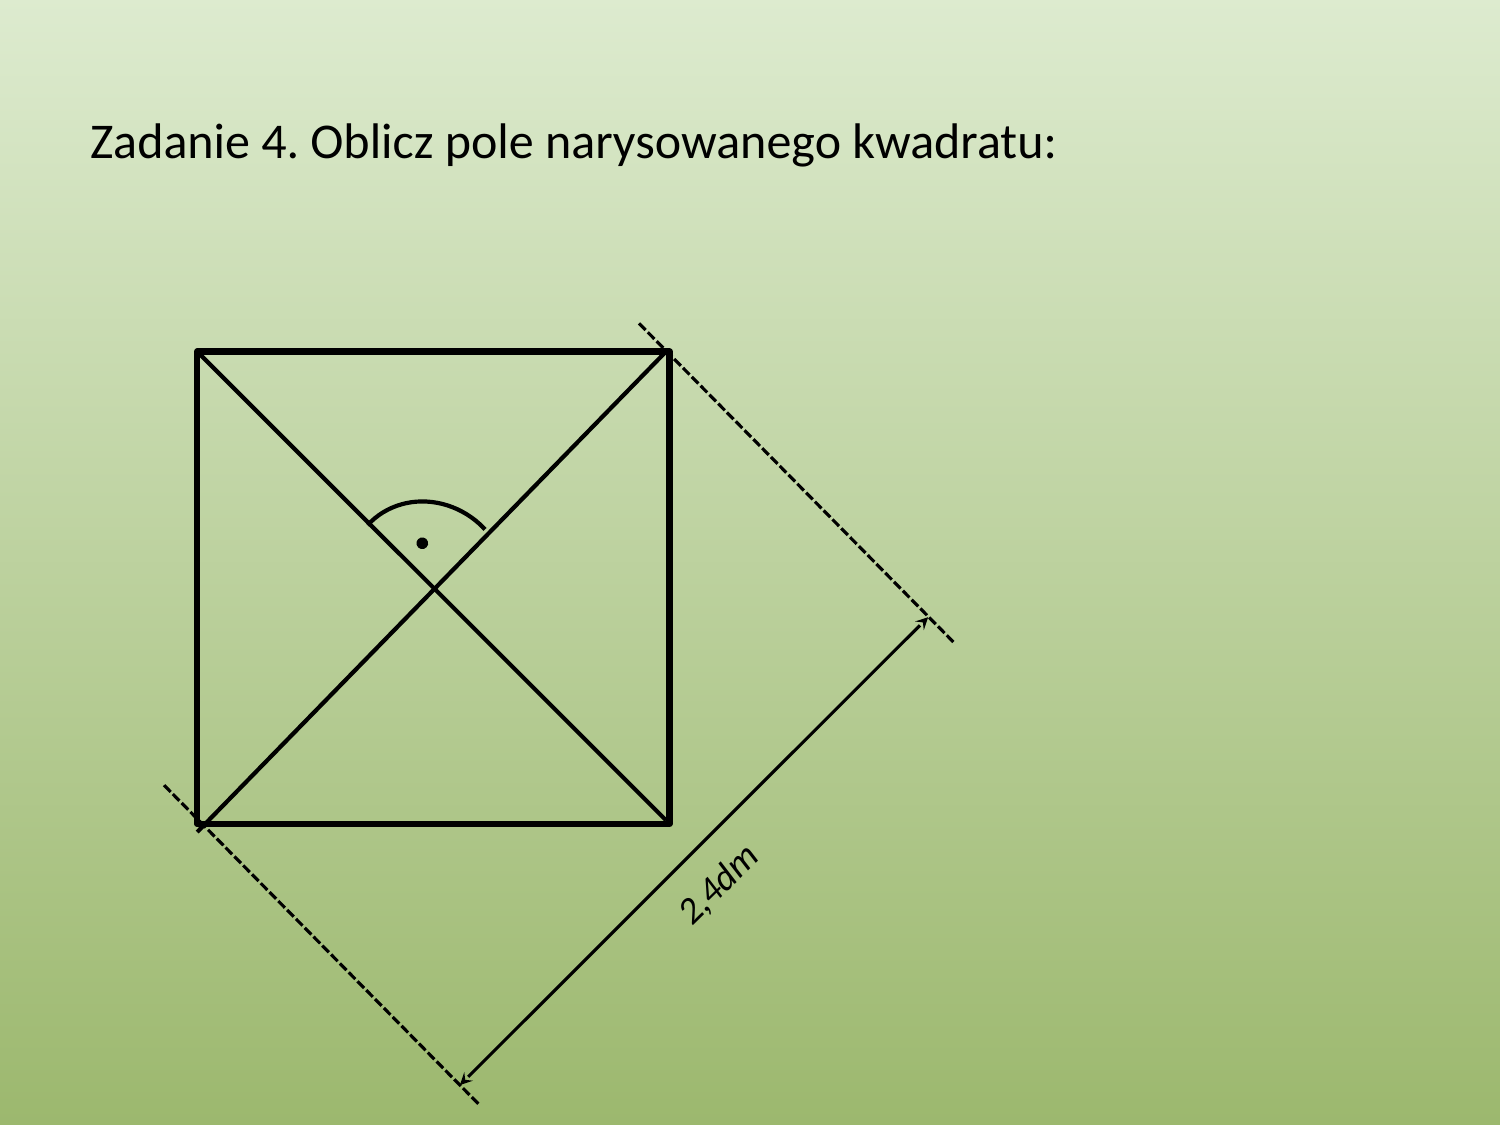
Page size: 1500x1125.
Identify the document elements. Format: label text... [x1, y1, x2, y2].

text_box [191, 357, 673, 827]
title Zadanie 4. Oblicz pole narysowanego kwadratu: [75, 45, 1425, 233]
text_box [332, 381, 785, 1046]
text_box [196, 351, 667, 355]
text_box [351, 497, 505, 663]
